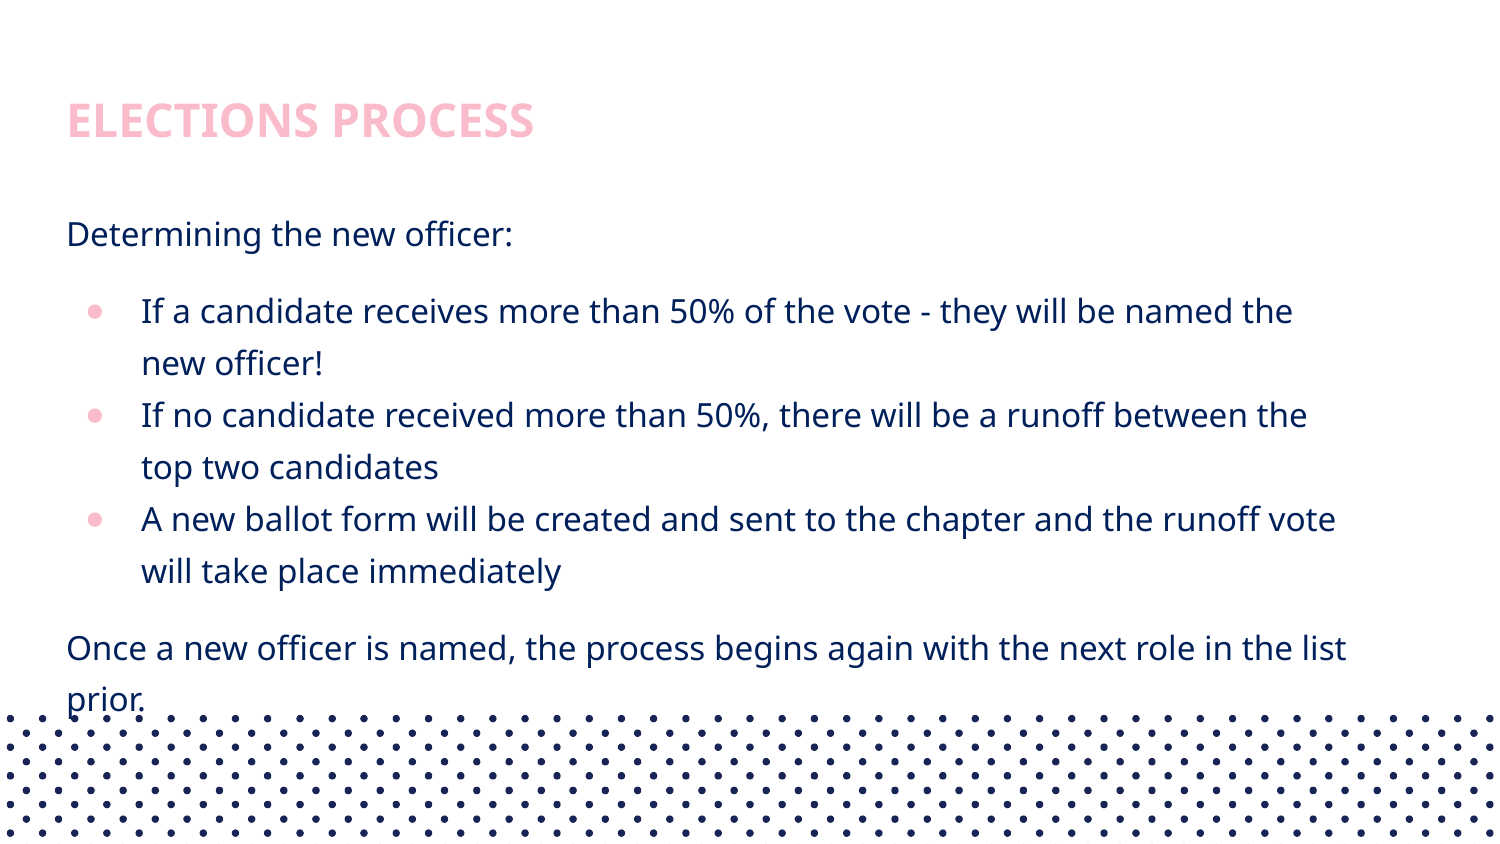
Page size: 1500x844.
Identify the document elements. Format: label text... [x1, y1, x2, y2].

list Determining the new officer: If a candidate receives more than 50% of the vote - they will be named the new officer! If no candidate received more than 50%, there will be a runoff between the top two candidates A new ballot form will be created and sent to the chapter and the runoff vote will take place immediately Once a new officer is named, the process begins again with the next role in the list prior. [51, 189, 1378, 750]
picture [0, 711, 1500, 844]
title ELECTIONS PROCESS [51, 72, 1449, 167]
